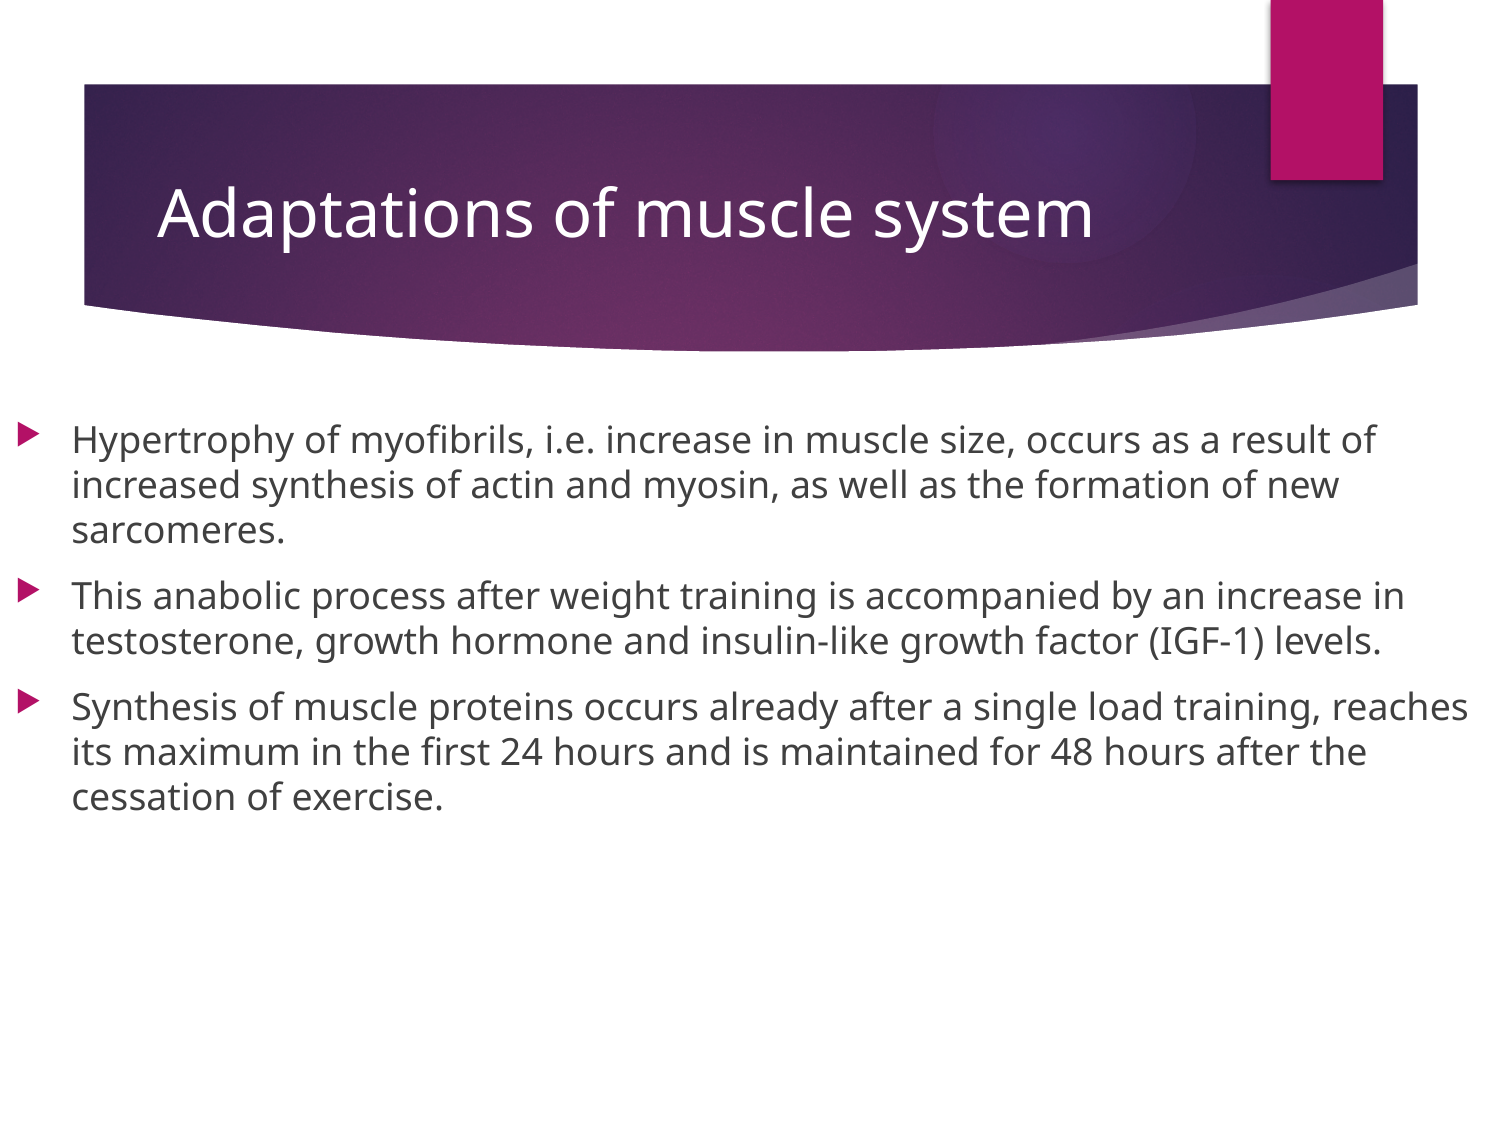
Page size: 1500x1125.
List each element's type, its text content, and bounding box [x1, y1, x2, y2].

title Adaptations of muscle system [142, 152, 1258, 269]
list Hypertrophy of myofibrils, i.e. increase in muscle size, occurs as a result of increased synthesis of actin and myosin, as well as the formation of new sarcomeres. This anabolic process after weight training is accompanied by an increase in testosterone, growth hormone and insulin-like growth factor (IGF-1) levels. Synthesis of muscle proteins occurs already after a single load training, reaches its maximum in the first 24 hours and is maintained for 48 hours after the cessation of exercise. [0, 408, 1500, 988]
